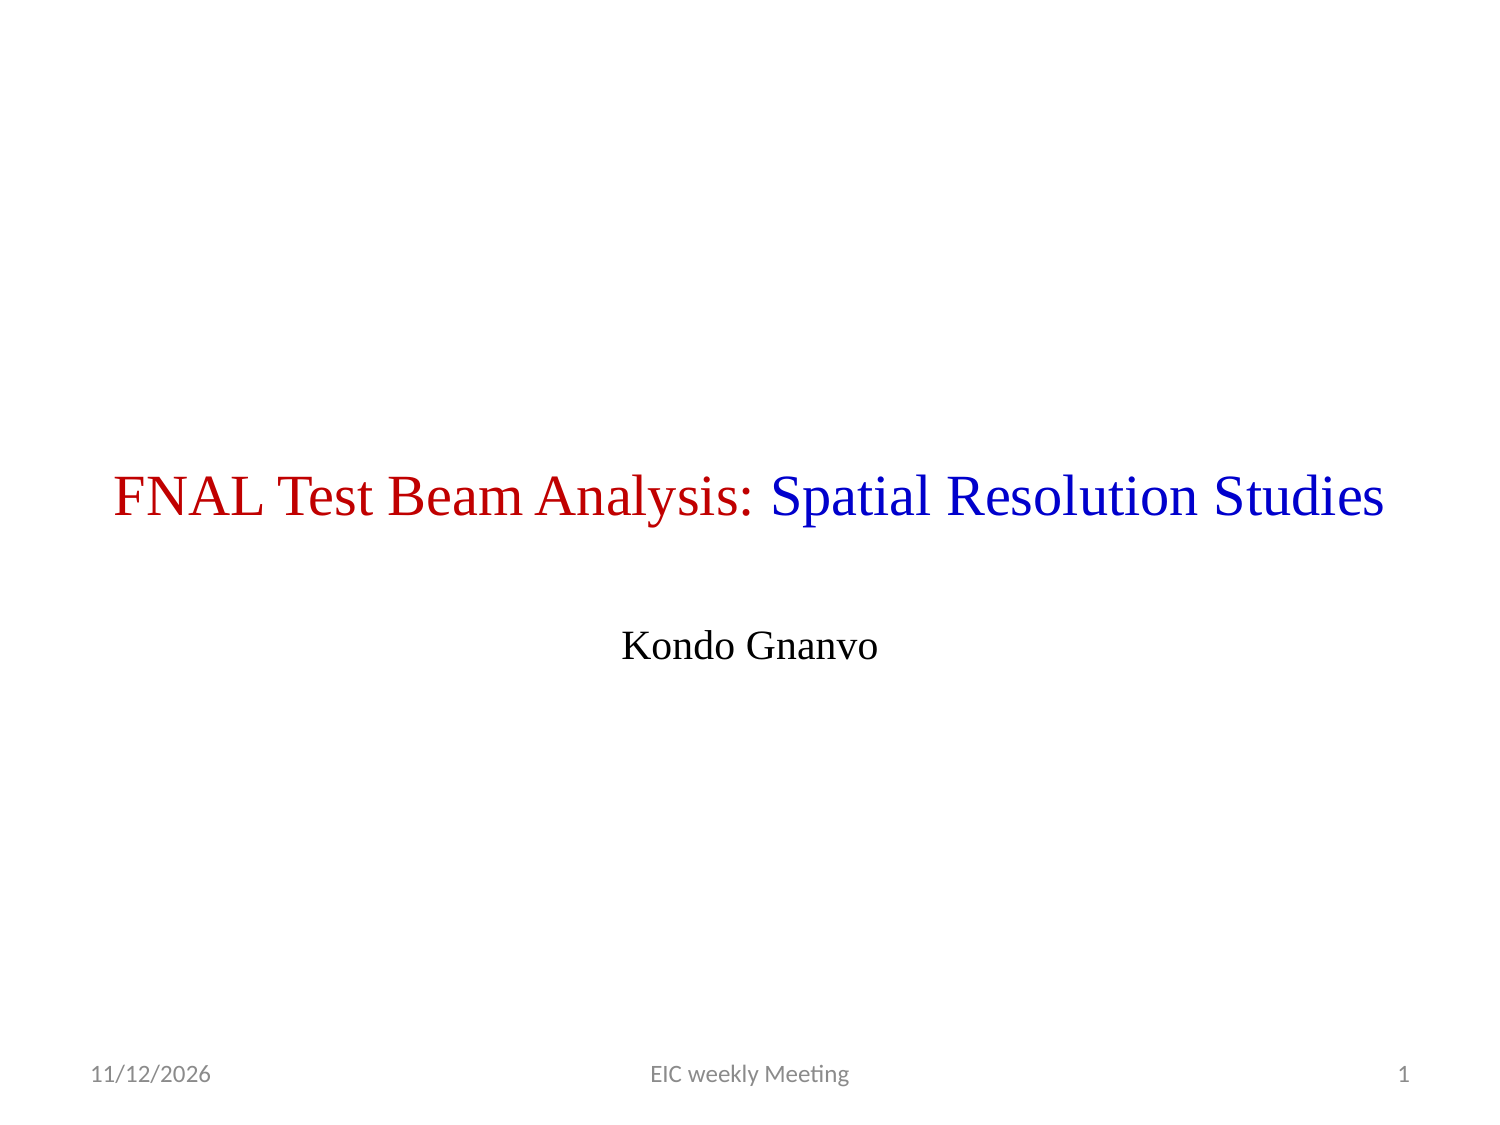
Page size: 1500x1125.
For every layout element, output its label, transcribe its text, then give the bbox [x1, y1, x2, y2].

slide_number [75, 1042, 425, 1103]
title FNAL Test Beam Analysis: Spatial Resolution Studies [0, 383, 1500, 575]
subtitle Kondo Gnanvo [0, 575, 1500, 700]
footer EIC weekly Meeting [512, 1042, 988, 1103]
slide_number 1 [1074, 1042, 1425, 1103]
